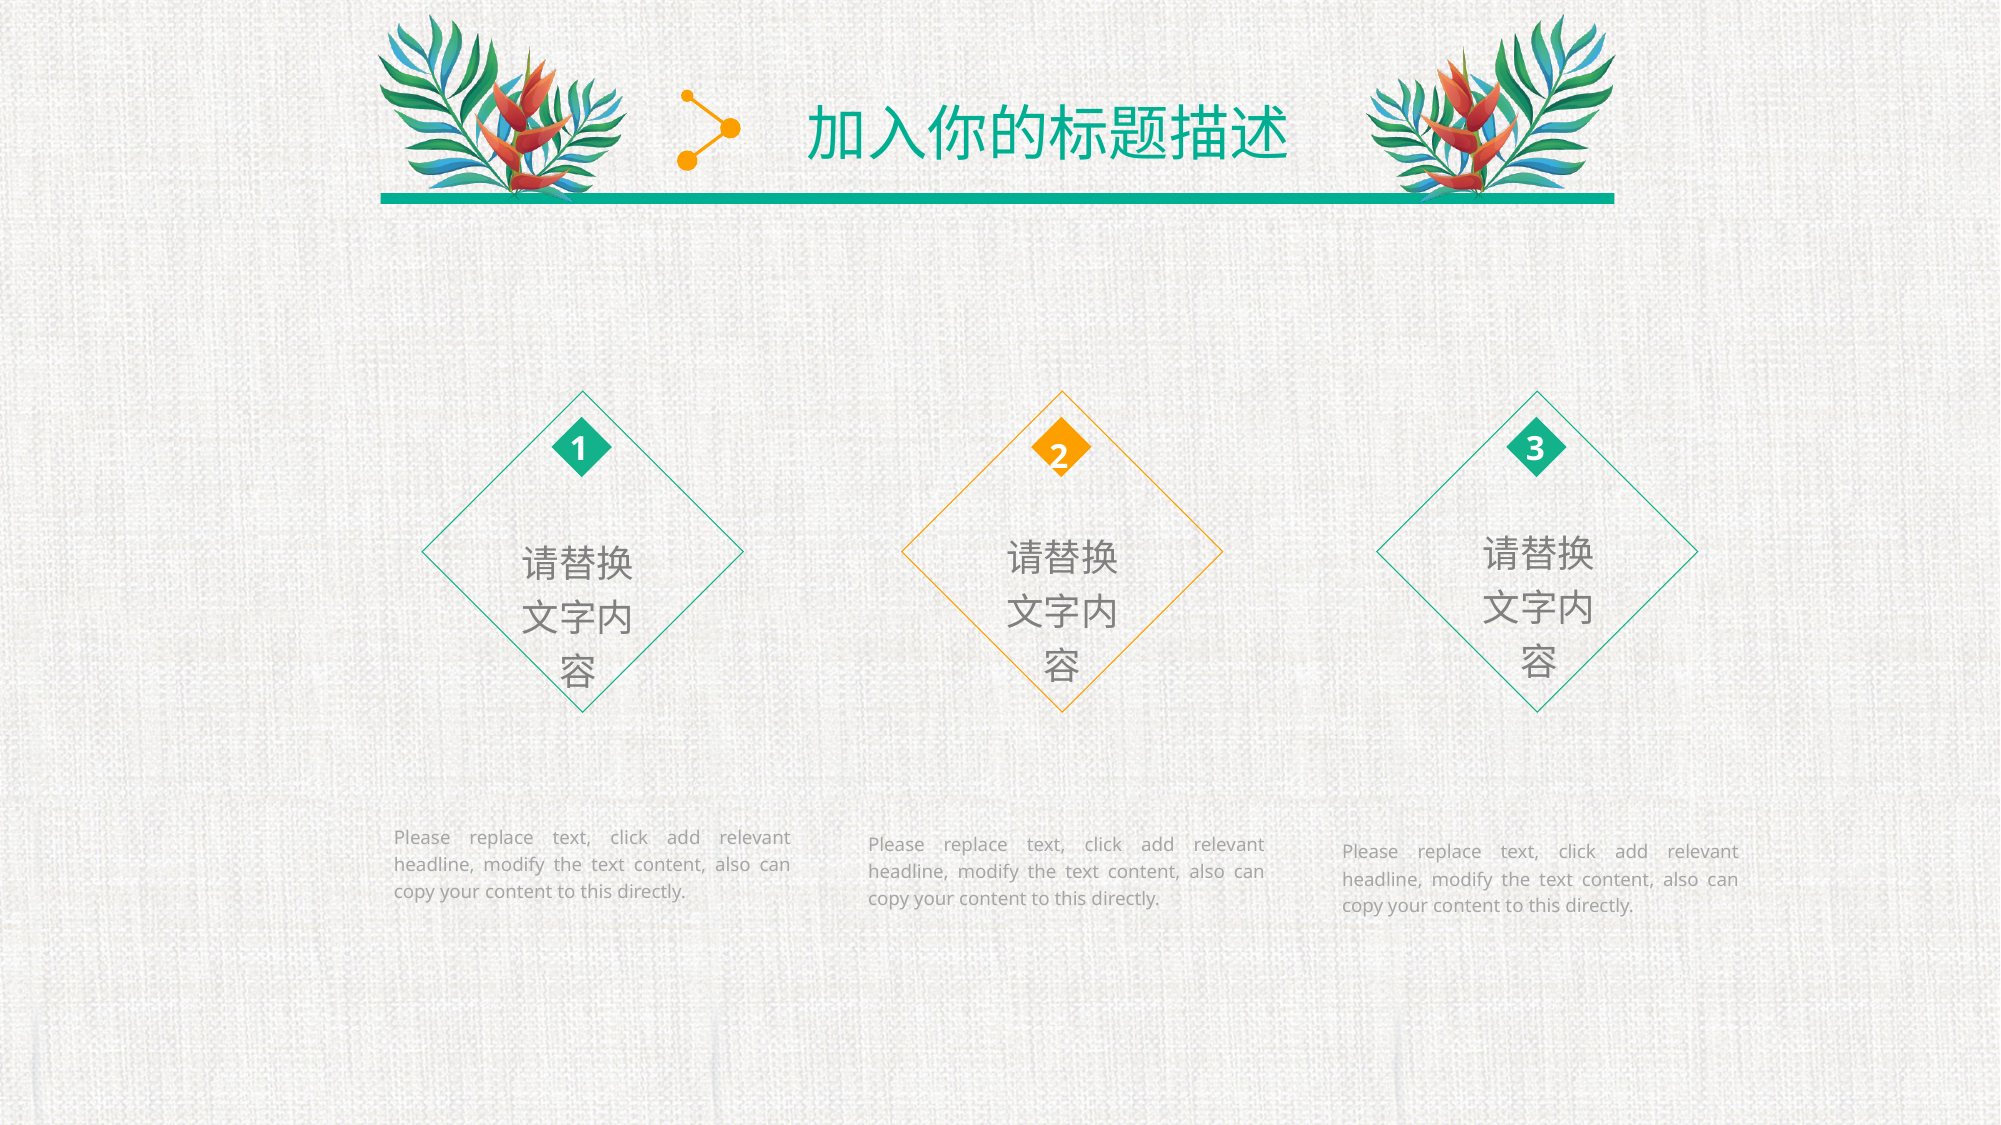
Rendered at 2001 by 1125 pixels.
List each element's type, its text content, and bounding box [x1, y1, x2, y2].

text_box Please replace text, click add relevant headline, modify the text content, also can copy your content to this directly. [1342, 835, 1739, 917]
text_box Please replace text, click add relevant headline, modify the text content, also can copy your content to this directly. [868, 828, 1265, 910]
text_box Please replace text, click add relevant headline, modify the text content, also can copy your content to this directly. [393, 821, 791, 903]
picture [0, 0, 2001, 1125]
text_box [364, 0, 1628, 217]
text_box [468, 420, 1652, 696]
